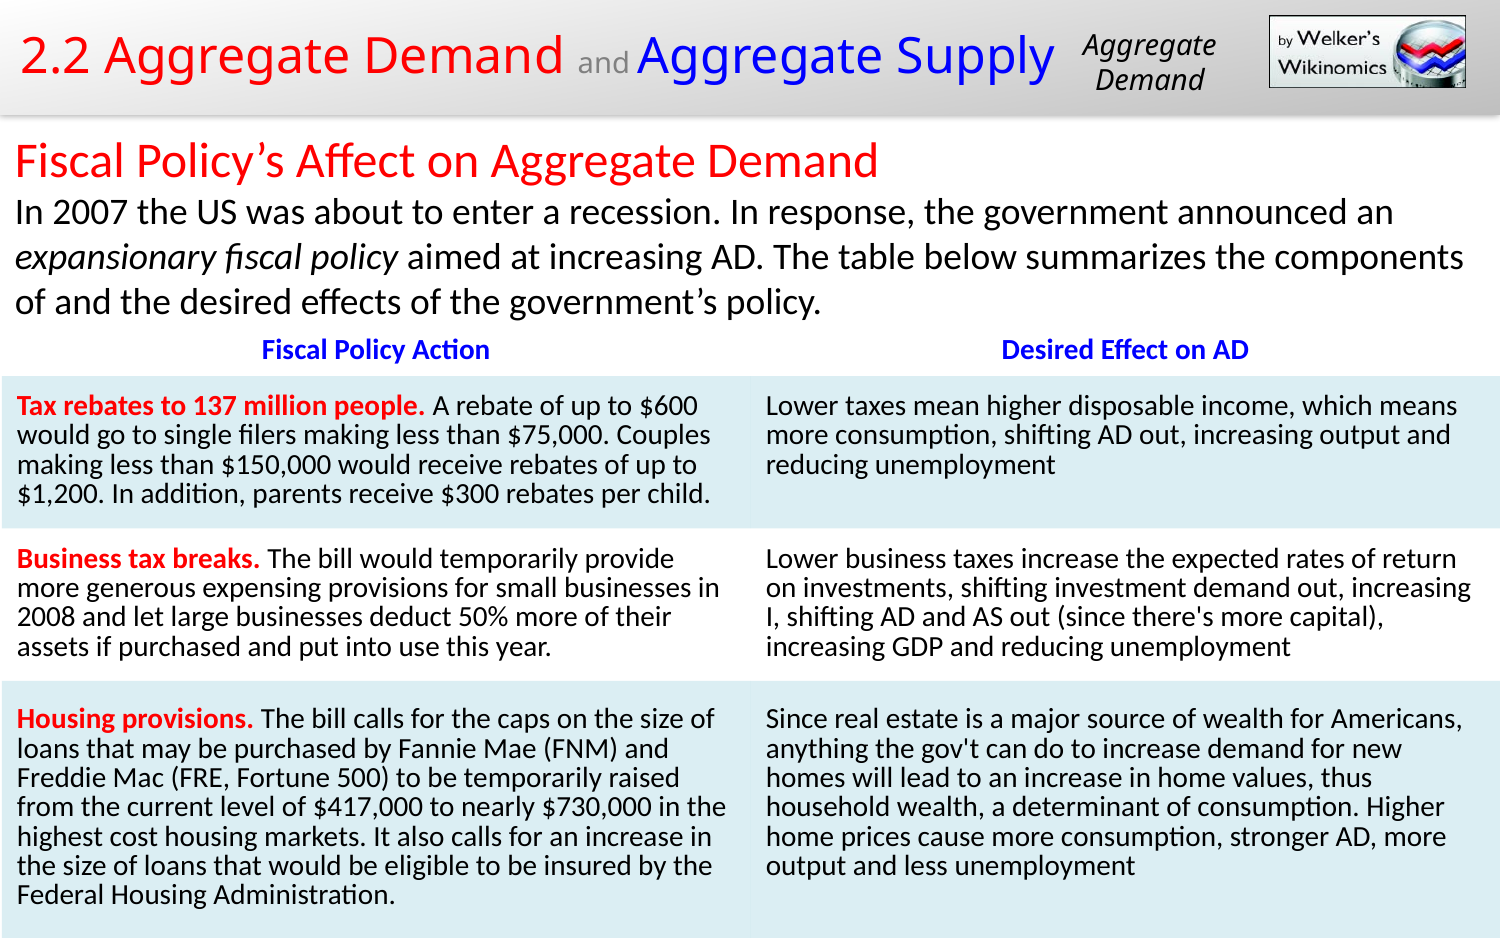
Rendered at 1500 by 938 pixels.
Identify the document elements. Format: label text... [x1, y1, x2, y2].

table_cell Lower taxes mean higher disposable income, which means more consumption, shifting AD out, increasing output and reducing unemployment [751, 376, 1500, 528]
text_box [0, 0, 1500, 115]
table_header Desired Effect on AD [751, 329, 1500, 376]
table_cell Lower business taxes increase the expected rates of return on investments, shifting investment demand out, increasing I, shifting AD and AS out (since there's more capital), increasing GDP and reducing unemployment [751, 528, 1500, 681]
table_cell Since real estate is a major source of wealth for Americans, anything the gov't can do to increase demand for new homes will lead to an increase in home values, thus household wealth, a determinant of consumption. Higher home prices cause more consumption, stronger AD, more output and less unemployment [751, 681, 1500, 938]
table_cell Tax rebates to 137 million people. A rebate of up to $600 would go to single filers making less than $75,000. Couples making less than $150,000 would receive rebates of up to $1,200. In addition, parents receive $300 rebates per child. [2, 376, 751, 528]
text_box Fiscal Policy’s Affect on Aggregate Demand In 2007 the US was about to enter a recession. In response, the government announced an expansionary fiscal policy aimed at increasing AD. The table below summarizes the components of and the desired effects of the government’s policy. [0, 123, 1486, 330]
table_header Fiscal Policy Action [2, 329, 751, 376]
table_cell Housing provisions. The bill calls for the caps on the size of loans that may be purchased by Fannie Mae (FNM) and Freddie Mac (FRE, Fortune 500) to be temporarily raised from the current level of $417,000 to nearly $730,000 in the highest cost housing markets. It also calls for an increase in the size of loans that would be eligible to be insured by the Federal Housing Administration. [2, 681, 751, 938]
table_cell Business tax breaks. The bill would temporarily provide more generous expensing provisions for small businesses in 2008 and let large businesses deduct 50% more of their assets if purchased and put into use this year. [2, 528, 751, 681]
